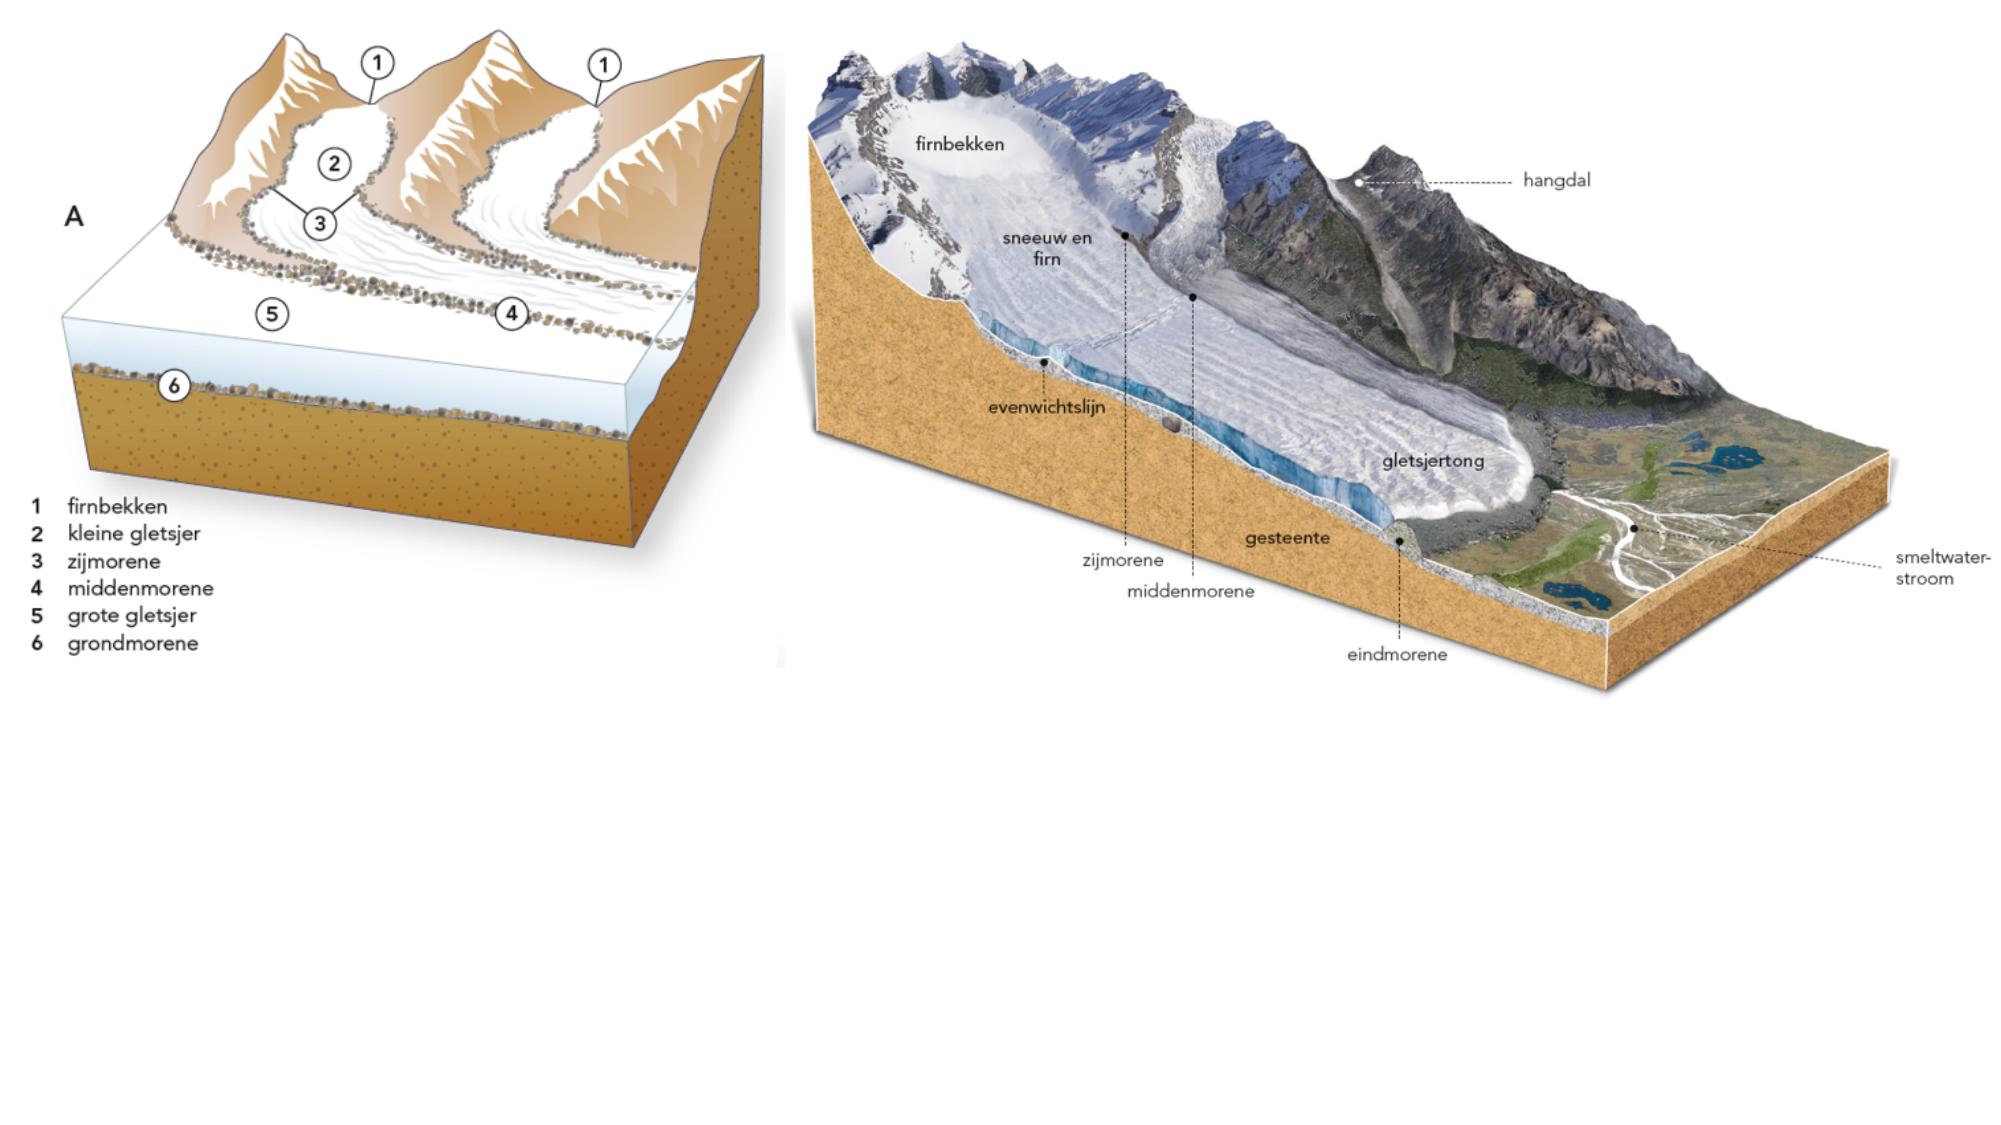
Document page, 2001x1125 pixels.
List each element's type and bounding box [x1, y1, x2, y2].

list [0, 0, 810, 712]
picture [786, 10, 2000, 704]
